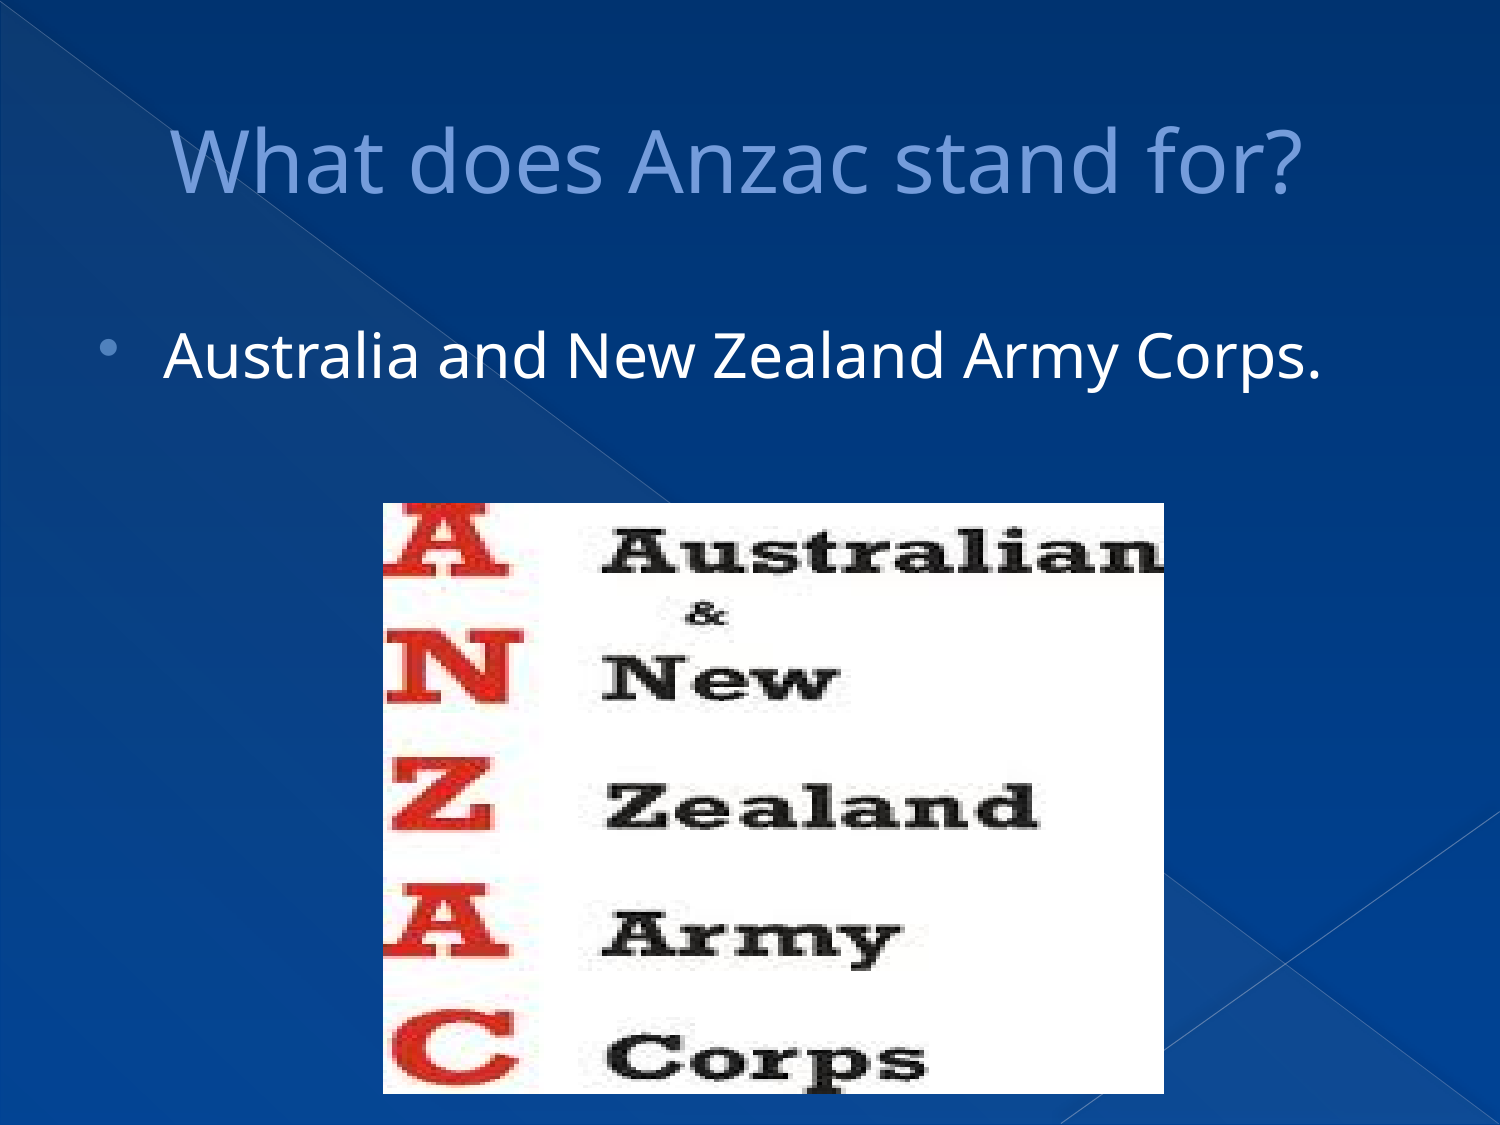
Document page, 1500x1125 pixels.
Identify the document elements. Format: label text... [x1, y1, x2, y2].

title What does Anzac stand for? [75, 43, 1425, 274]
picture [383, 503, 1164, 1095]
list Australia and New Zealand Army Corps. [75, 308, 1425, 1059]
